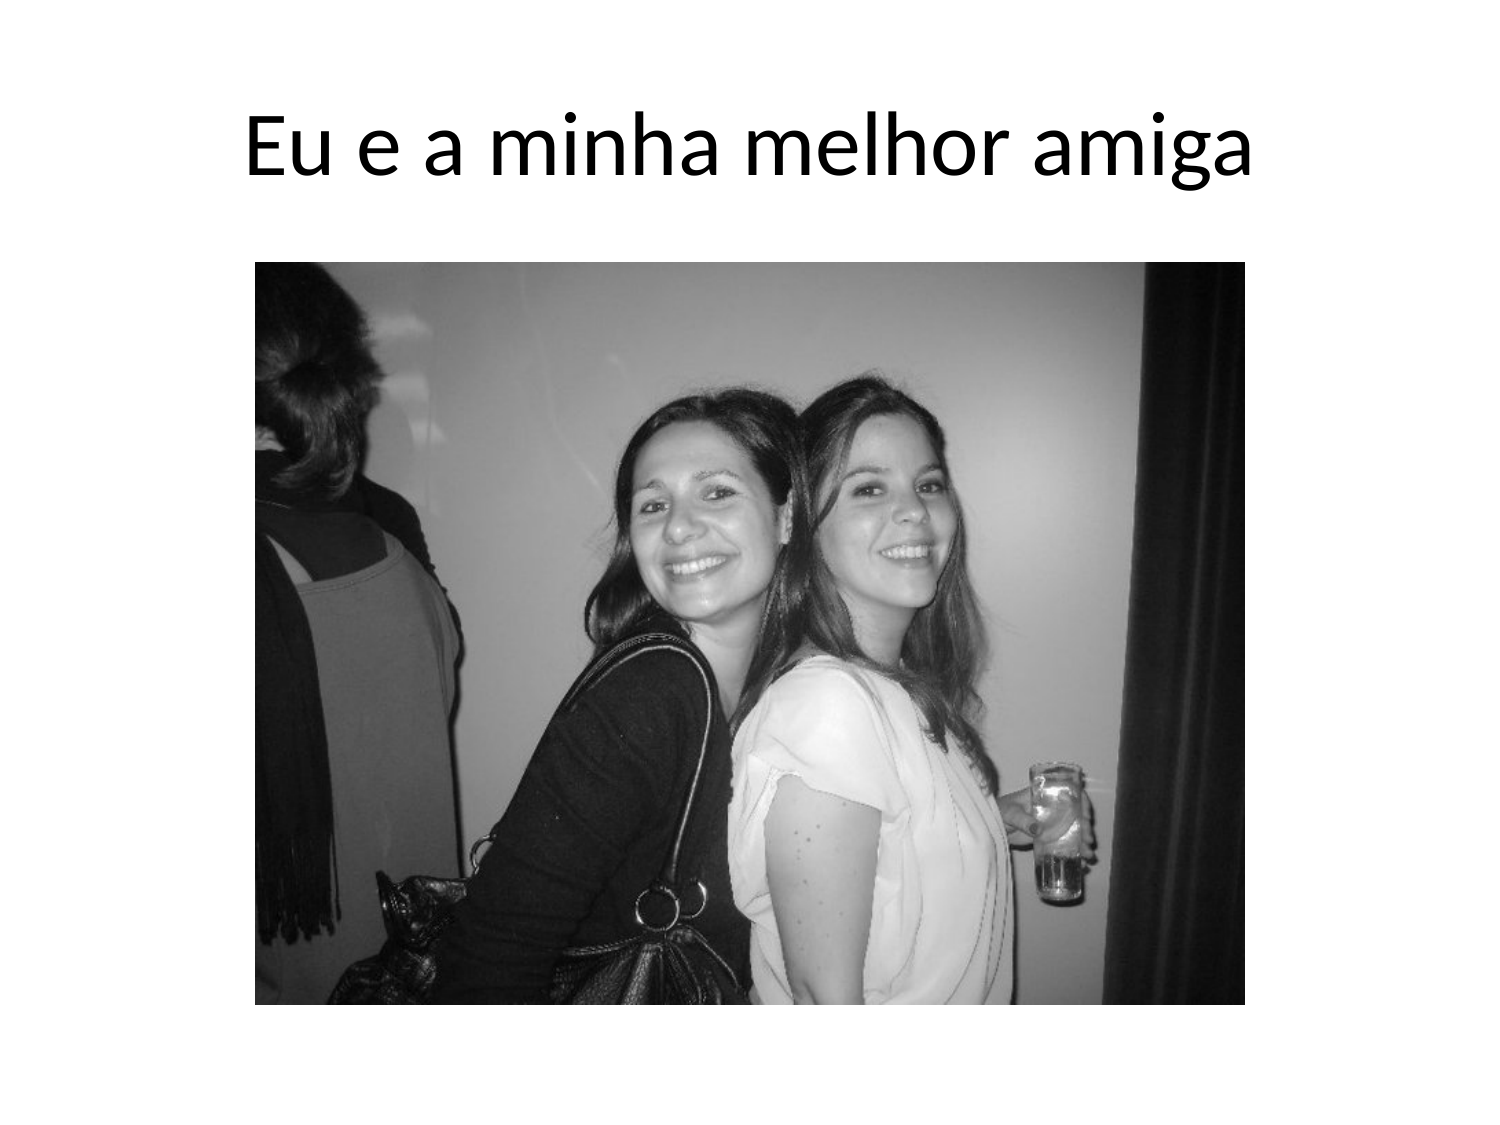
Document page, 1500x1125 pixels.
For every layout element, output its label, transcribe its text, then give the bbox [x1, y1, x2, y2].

title Eu e a minha melhor amiga [75, 45, 1425, 233]
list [254, 262, 1246, 1006]
